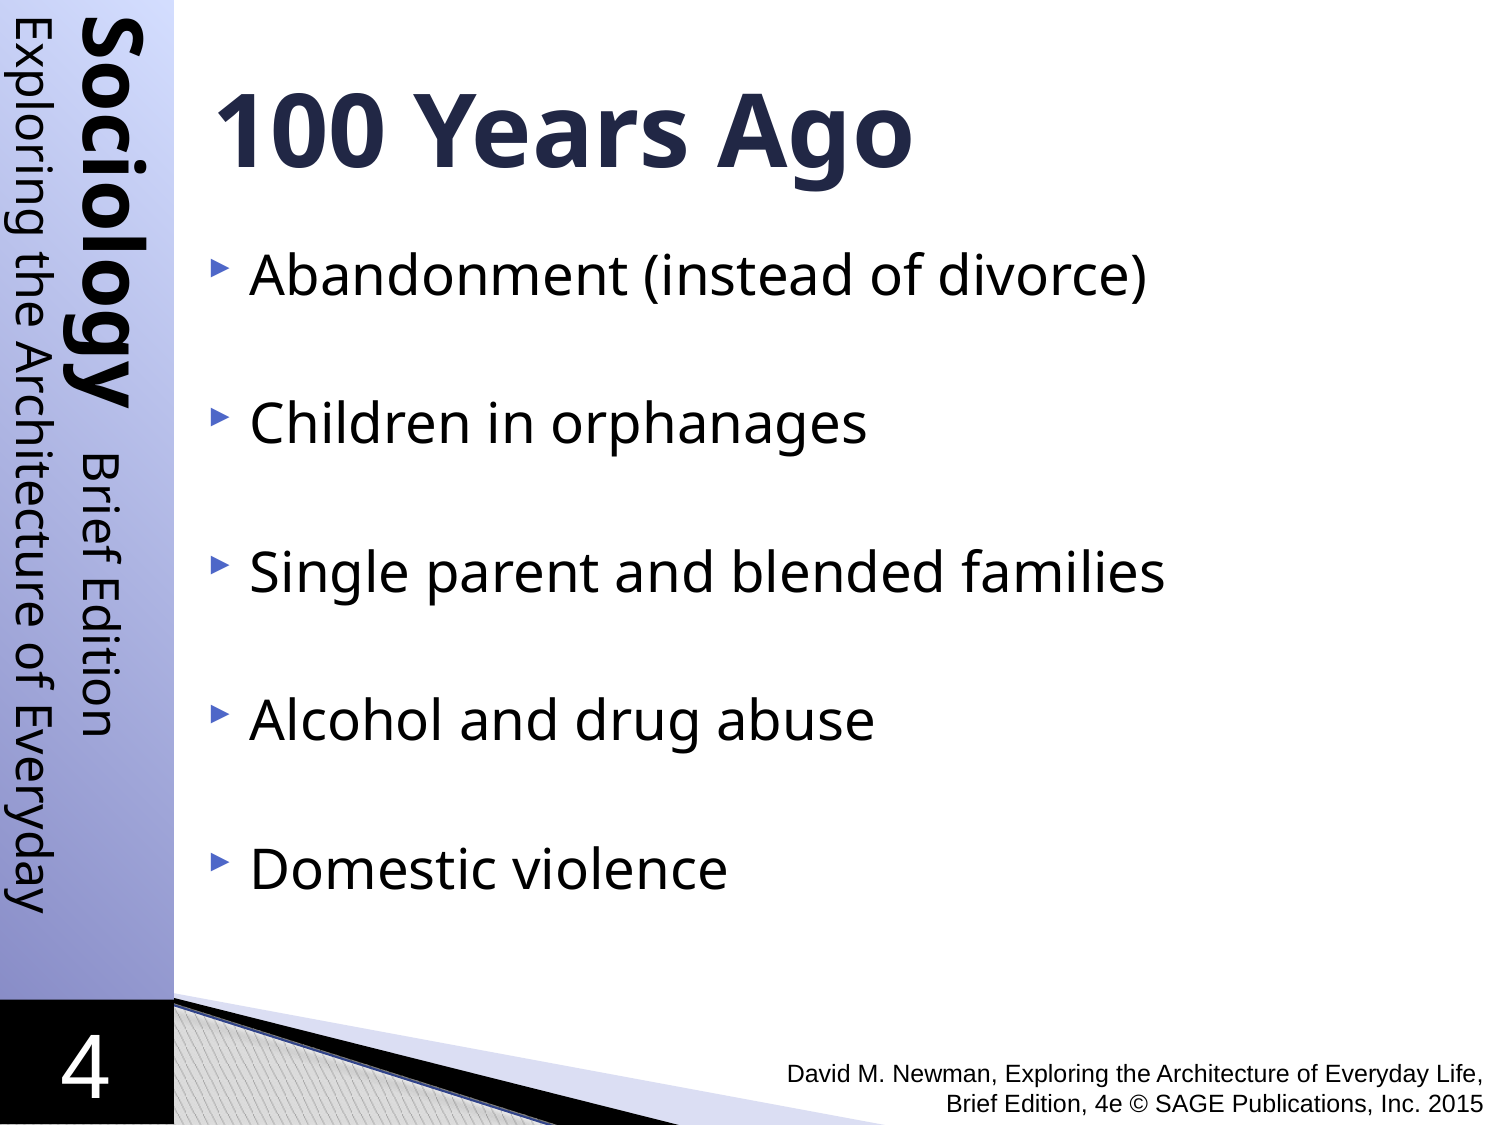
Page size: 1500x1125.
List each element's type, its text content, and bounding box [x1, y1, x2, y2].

picture [174, 1003, 558, 1125]
list Abandonment (instead of divorce) Children in orphanages Single parent and blended families Alcohol and drug abuse Domestic violence [174, 224, 1463, 968]
footer David M. Newman, Exploring the Architecture of Everyday Life, Brief Edition, 4e © SAGE Publications, Inc. 2015 [750, 1065, 1500, 1125]
title 100 Years Ago [212, 0, 1500, 188]
